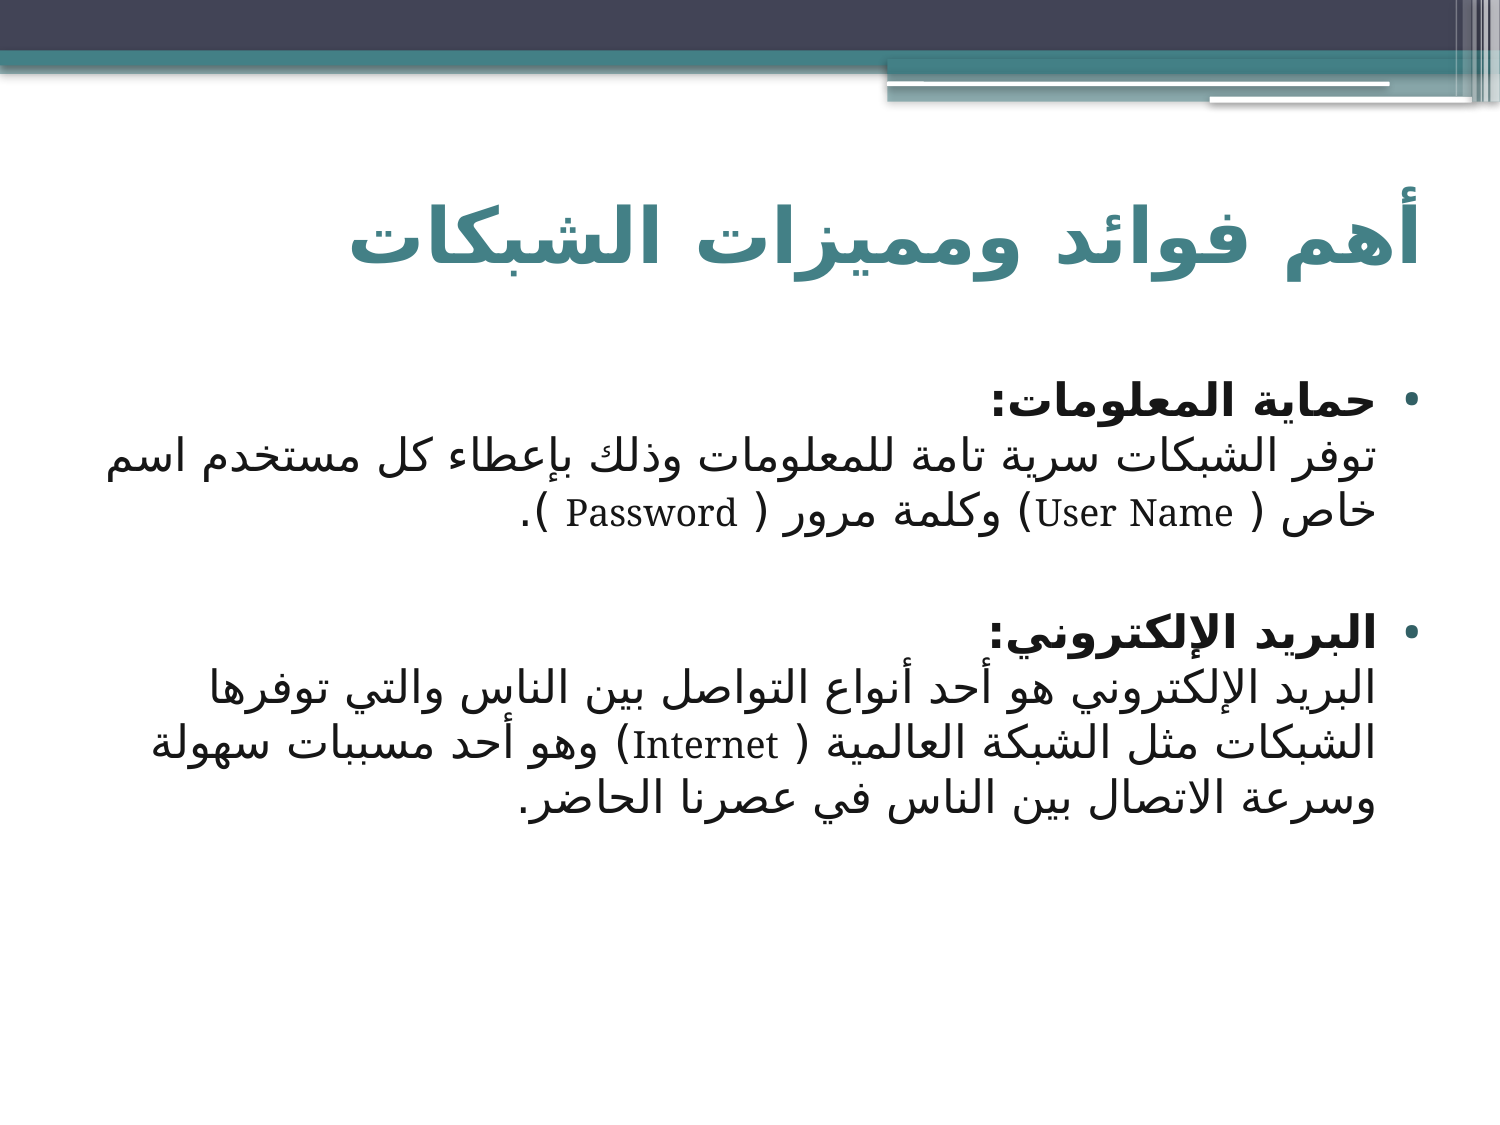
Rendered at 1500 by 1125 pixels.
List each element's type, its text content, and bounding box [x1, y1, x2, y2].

list حماية المعلومات: توفر الشبكات سرية تامة للمعلومات وذلك بإعطاء كل مستخدم اسم خاص ( User Name) وكلمة مرور ( Password ). البريد الإلكتروني: البريد الإلكتروني هو أحد أنواع التواصل بين الناس والتي توفرها الشبكات مثل الشبكة العالمية ( Internet) وهو أحد مسببات سهولة وسرعة الاتصال بين الناس في عصرنا الحاضر. [70, 363, 1454, 879]
title أهم فوائد ومميزات الشبكات [114, 141, 1465, 317]
